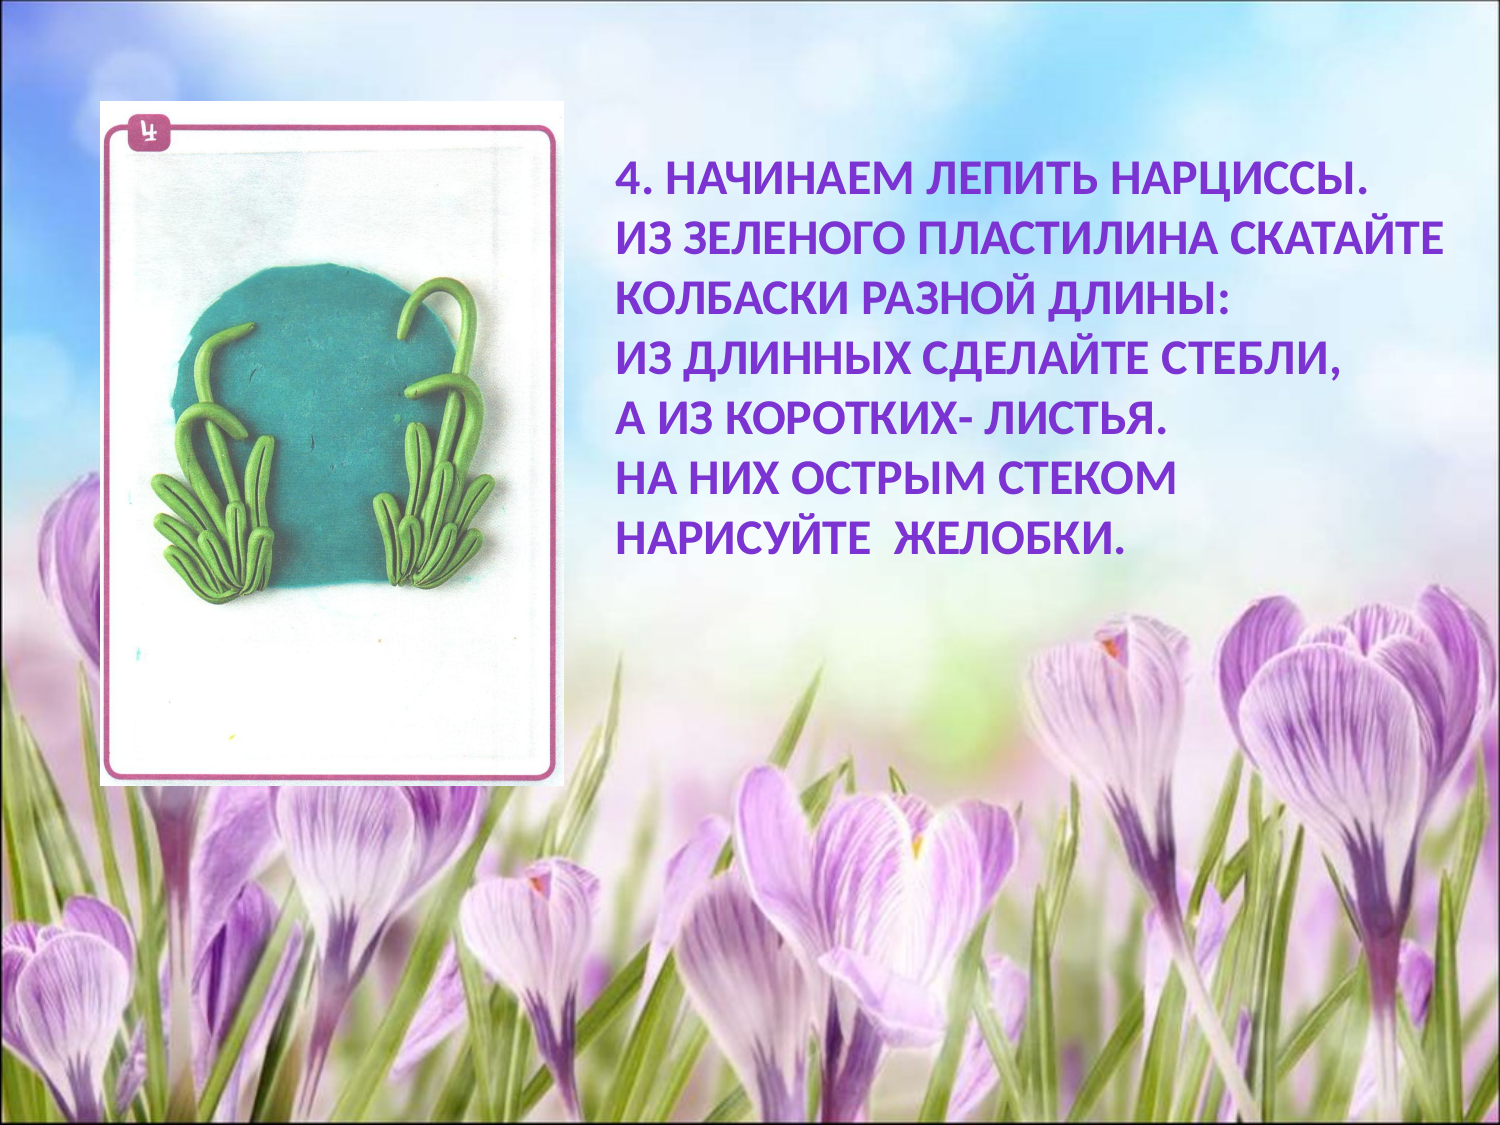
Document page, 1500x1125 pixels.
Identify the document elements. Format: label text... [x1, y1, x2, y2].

text_box 4. Начинаем лепить нарциссы. Из зеленого пластилина скатайте Колбаски разной длины: Из длинных сделайте стебли, А из коротких- листья. На них острым стеком Нарисуйте желобки. [601, 137, 1461, 572]
picture [0, 0, 1500, 1125]
